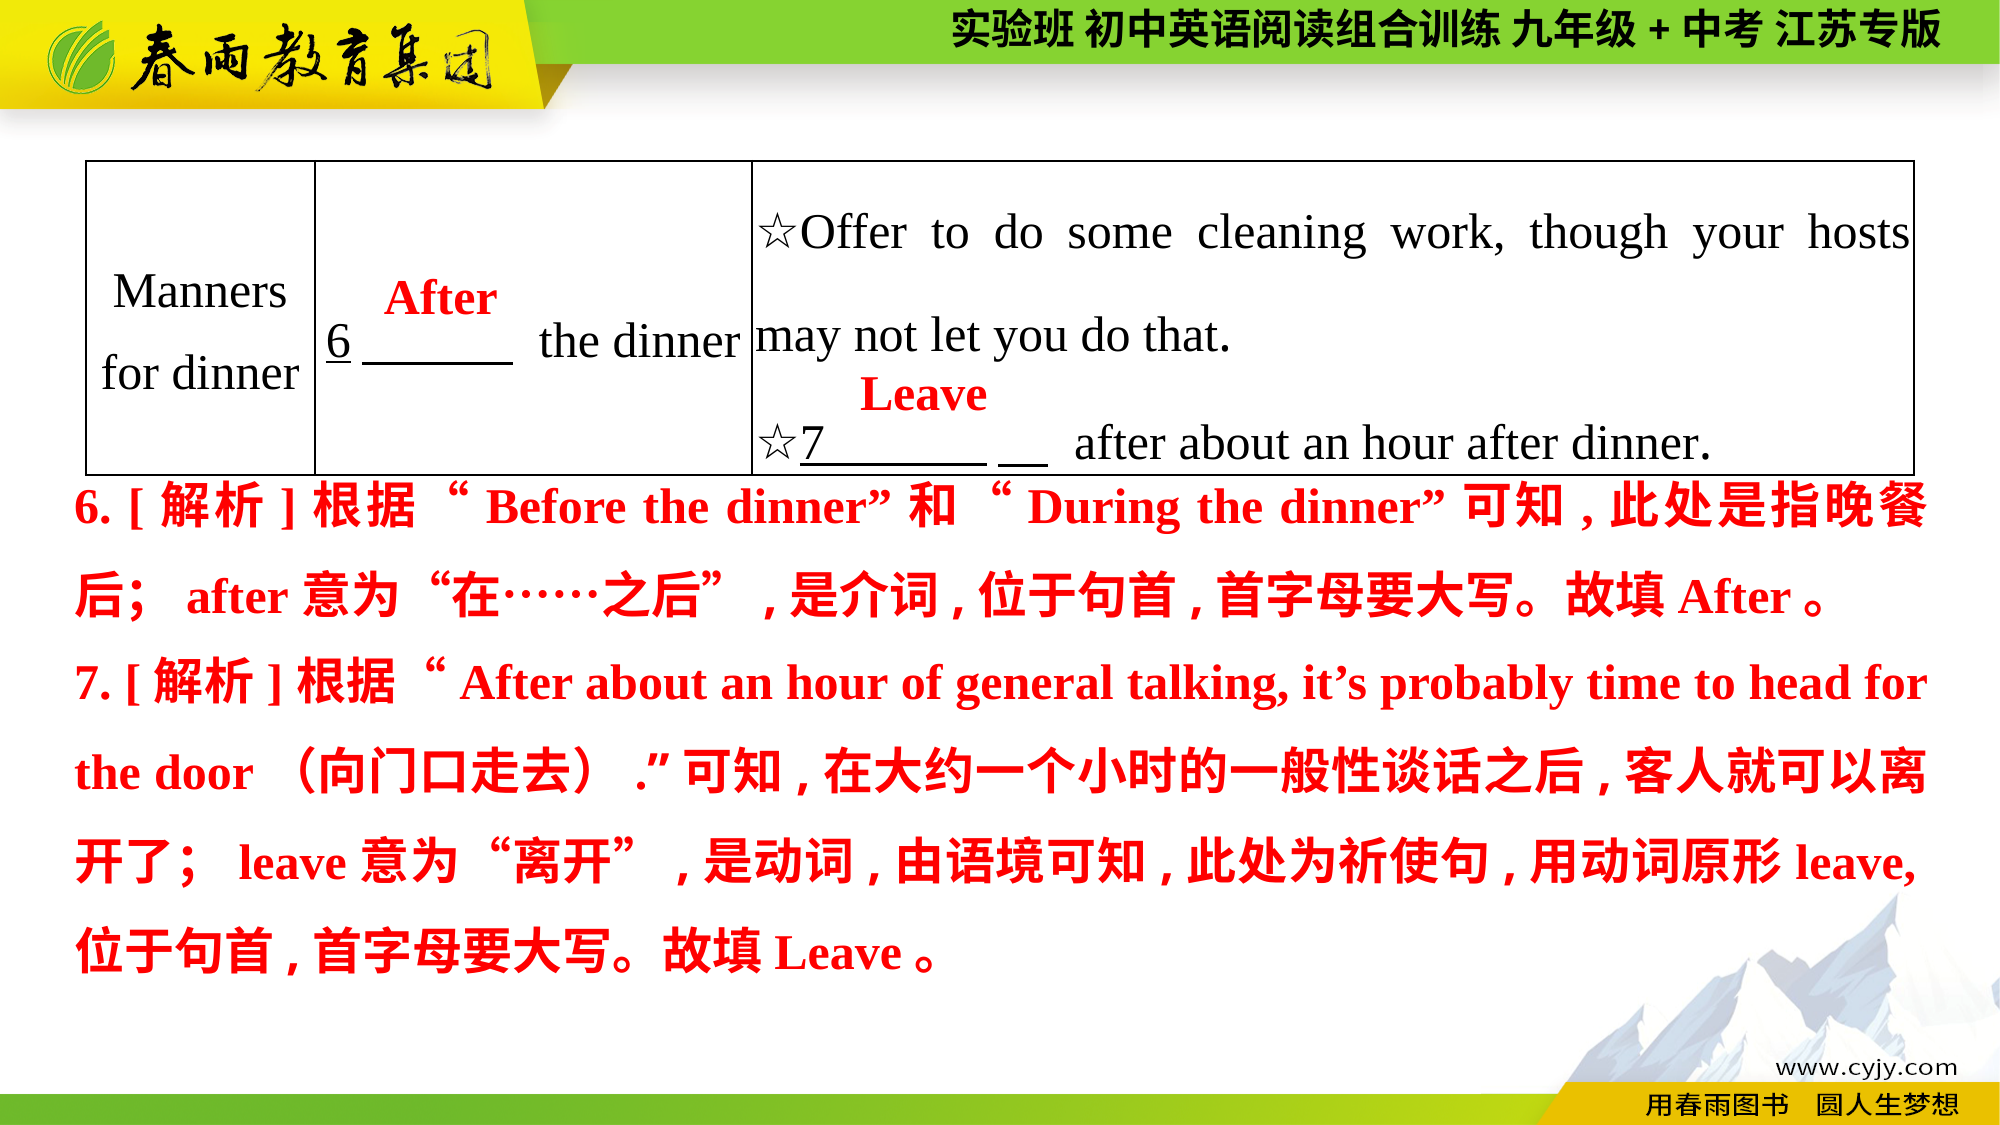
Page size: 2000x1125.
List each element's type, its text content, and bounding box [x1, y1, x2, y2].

table_header 6 the dinner [316, 162, 751, 436]
text_box After [369, 257, 513, 333]
text_box Leave [845, 353, 1003, 428]
table_header Manners for dinner [87, 162, 314, 436]
text_box 7. [解析]根据“After about an hour of general talking, it’s probably time to head for the door（向门口走去）.”可知,在大约一个小时的一般性谈话之后,客人就可以离开了；leave意为“离开”,是动词,由语境可知,此处为祈使句,用动词原形leave,位于句首,首字母要大写。故填Leave。 [59, 612, 1944, 988]
list 6. [解析]根据“Before the dinner”和“During the dinner”可知,此处是指晚餐后；after意为“在……之后”,是介词,位于句首,首字母要大写。故填After。 [59, 436, 1944, 612]
picture [0, 0, 2000, 1125]
table_header ☆Offer to do some cleaning work, though your hosts may not let you do that. ☆7 after about an hour after dinner. [753, 162, 1913, 436]
